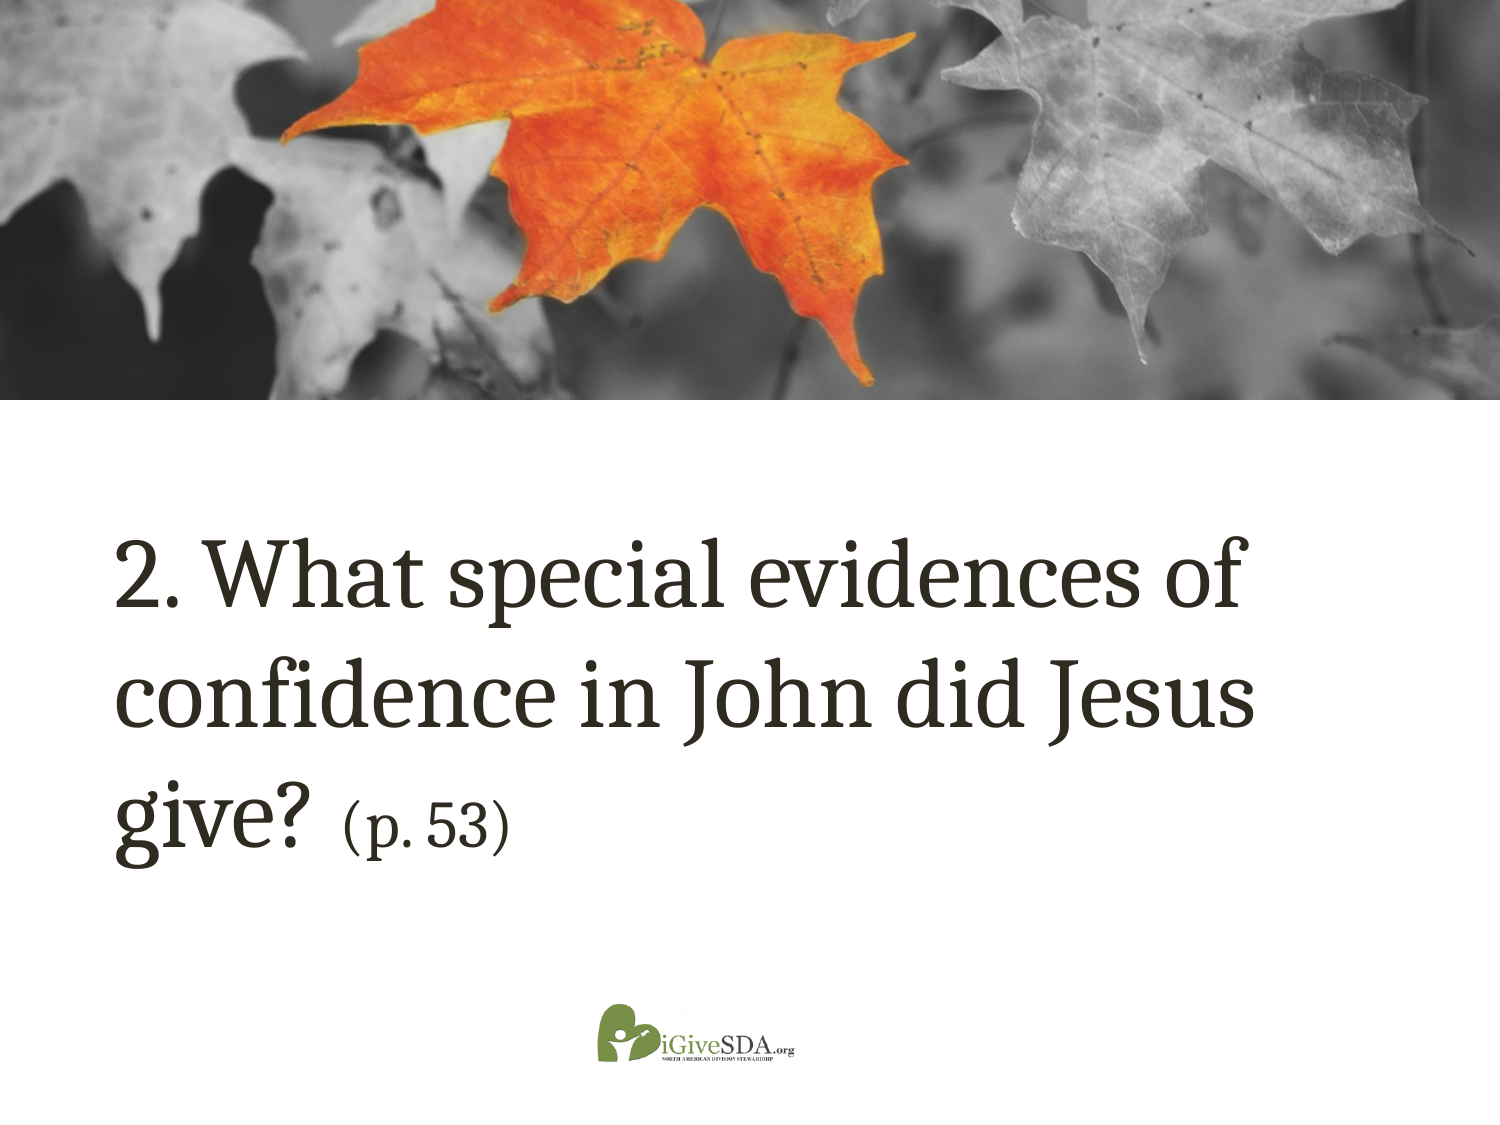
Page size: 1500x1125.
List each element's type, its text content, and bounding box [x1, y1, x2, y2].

title 2. What special evidences of confidence in John did Jesus give? (p. 53) [99, 437, 1450, 938]
picture [0, 0, 1500, 400]
picture [580, 989, 804, 1077]
